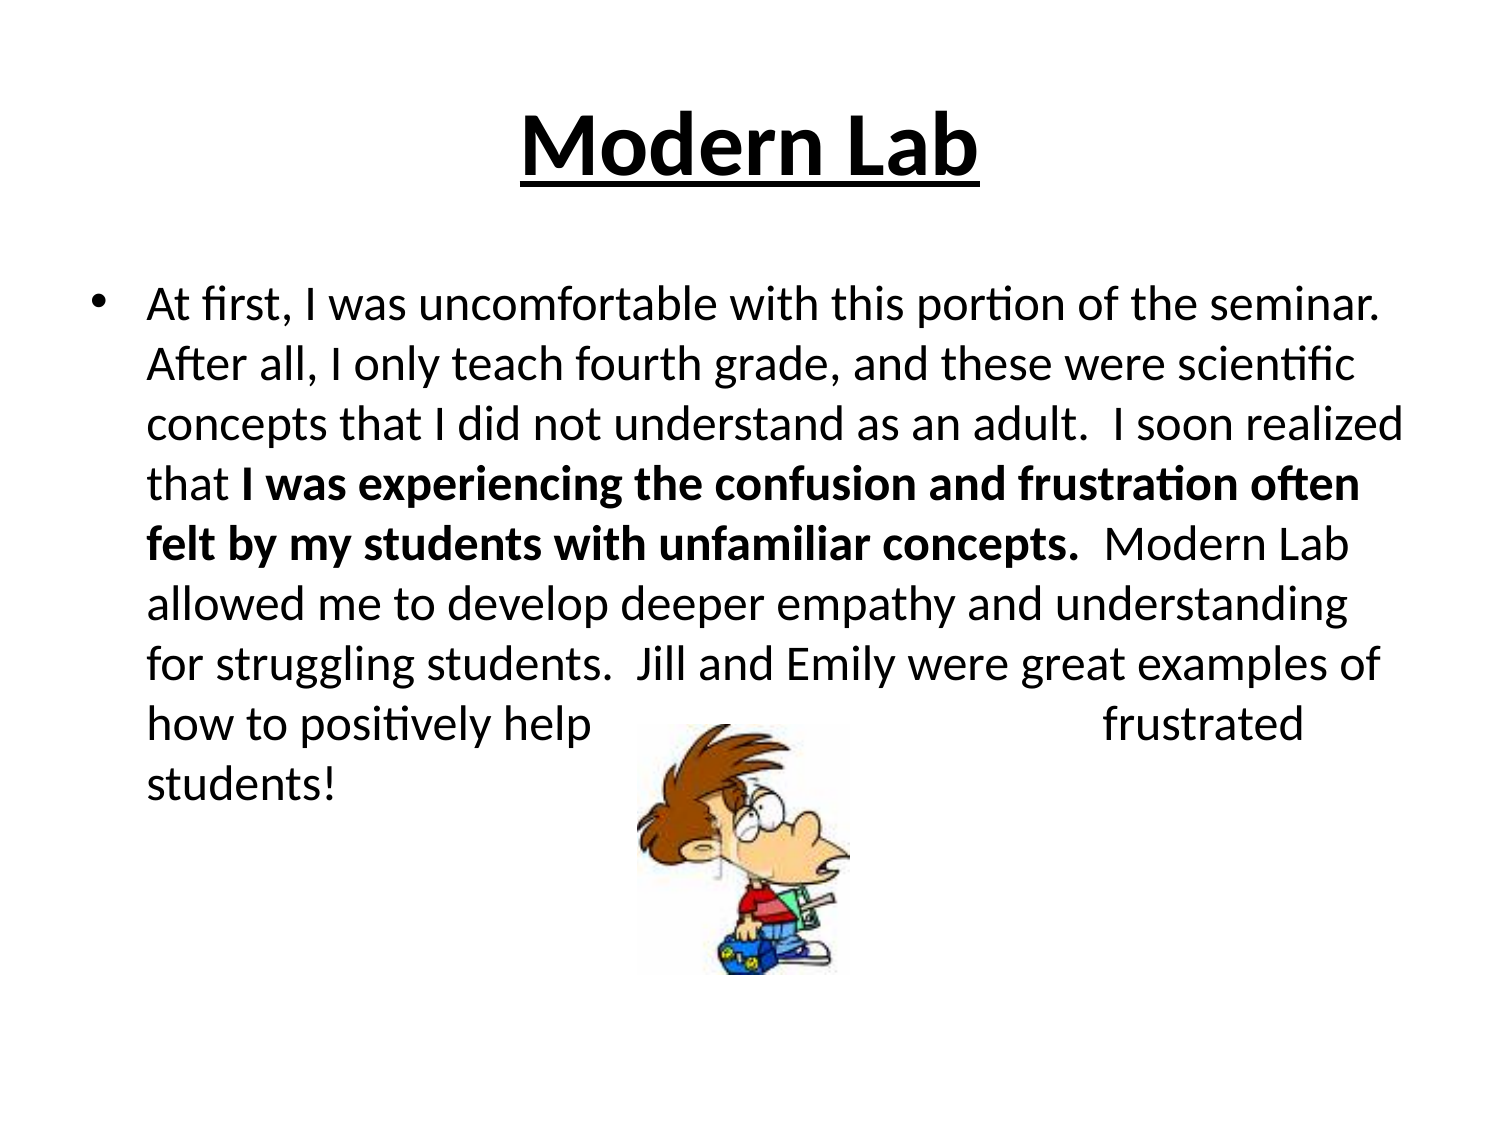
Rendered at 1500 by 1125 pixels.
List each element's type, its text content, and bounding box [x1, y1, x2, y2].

picture [636, 723, 850, 975]
title Modern Lab [75, 45, 1425, 233]
list At first, I was uncomfortable with this portion of the seminar. After all, I only teach fourth grade, and these were scientific concepts that I did not understand as an adult. I soon realized that I was experiencing the confusion and frustration often felt by my students with unfamiliar concepts. Modern Lab allowed me to develop deeper empathy and understanding for struggling students. Jill and Emily were great examples of how to positively help frustrated students! [75, 262, 1425, 1005]
